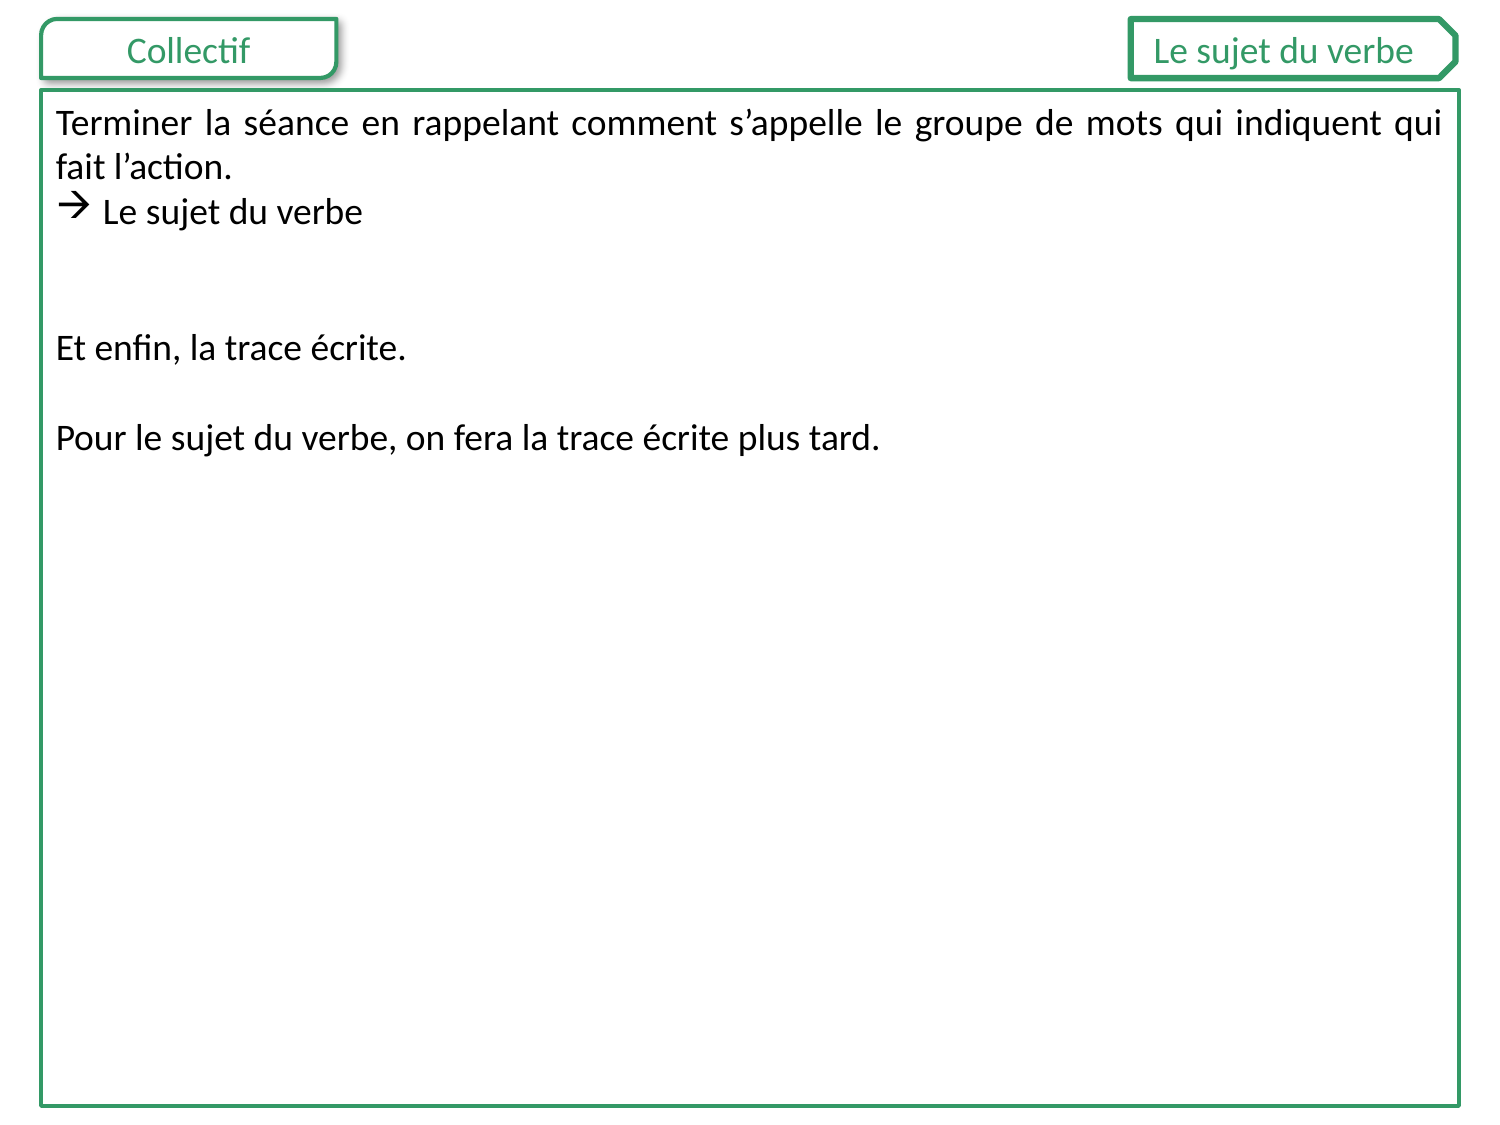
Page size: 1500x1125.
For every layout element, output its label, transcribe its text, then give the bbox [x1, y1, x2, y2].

list Terminer la séance en rappelant comment s’appelle le groupe de mots qui indiquent qui fait l’action. Le sujet du verbe Et enfin, la trace écrite. Pour le sujet du verbe, on fera la trace écrite plus tard. [39, 88, 1461, 1108]
list Le sujet du verbe [1130, 19, 1438, 79]
